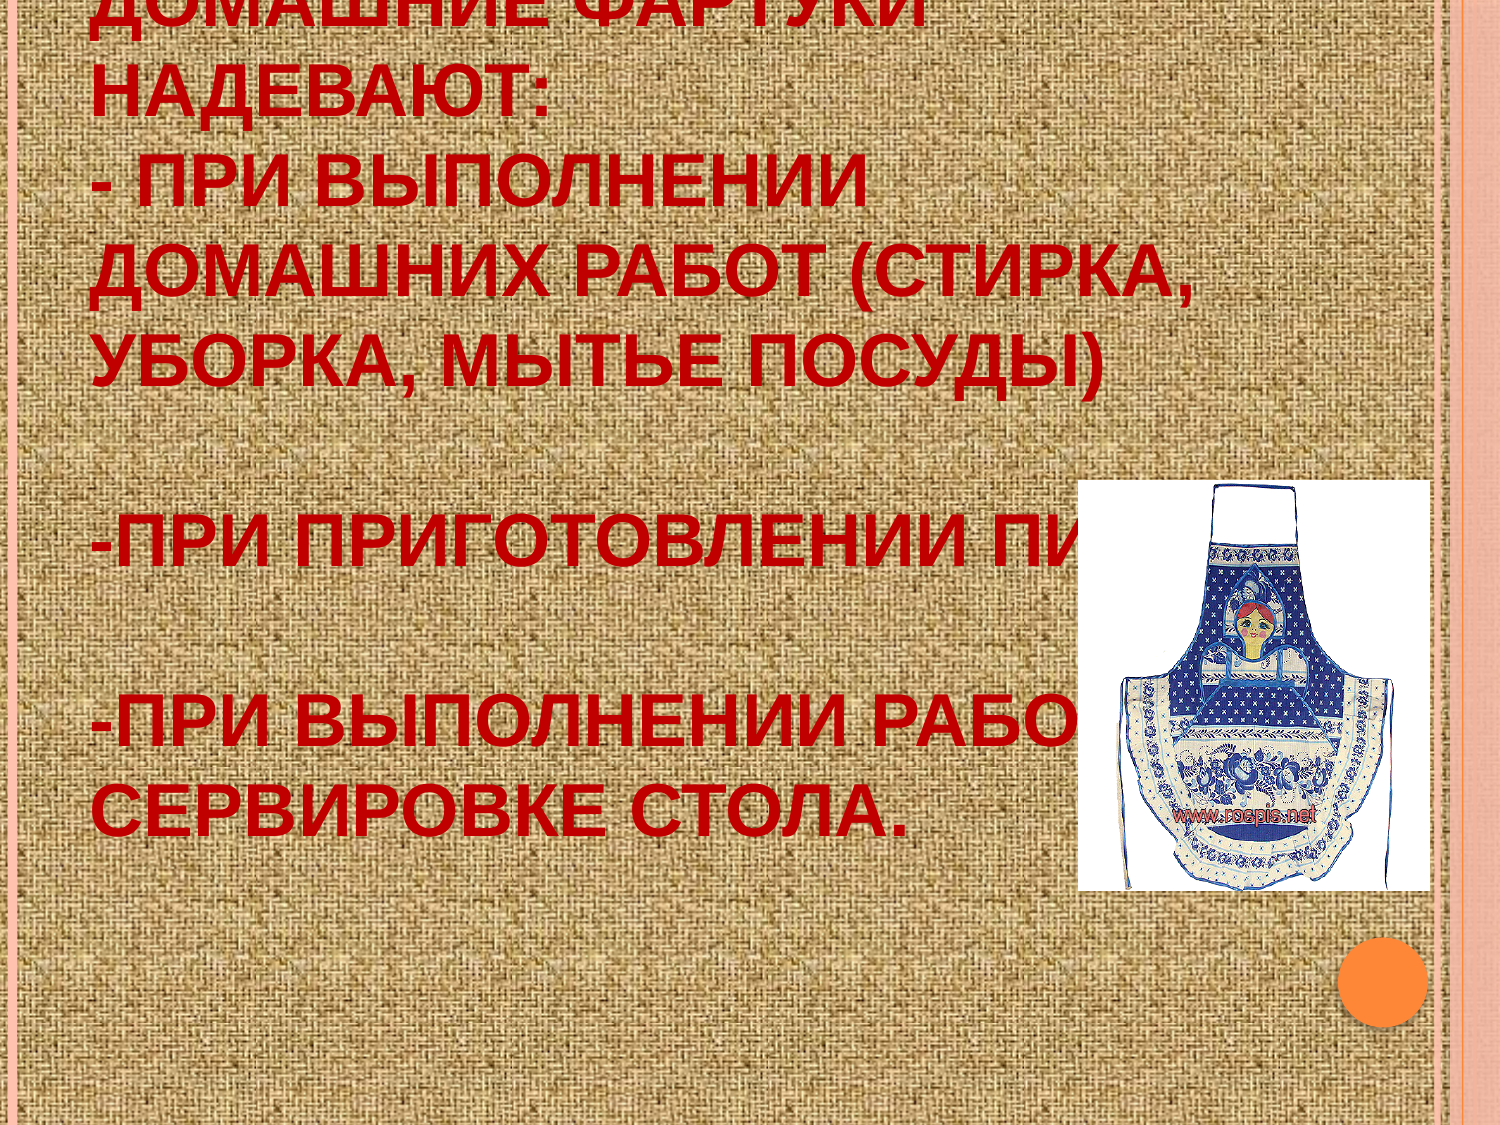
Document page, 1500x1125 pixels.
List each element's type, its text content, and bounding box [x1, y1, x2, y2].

picture [0, 0, 7, 1125]
title Домашние фартуки надевают: - при выполнении домашних работ (стирка, уборка, мытье посуды) -при приготовлении пищи, -при выполнении работ по сервировке стола. [75, 45, 1300, 950]
picture [1441, 0, 1449, 1125]
picture [18, 0, 1434, 1125]
